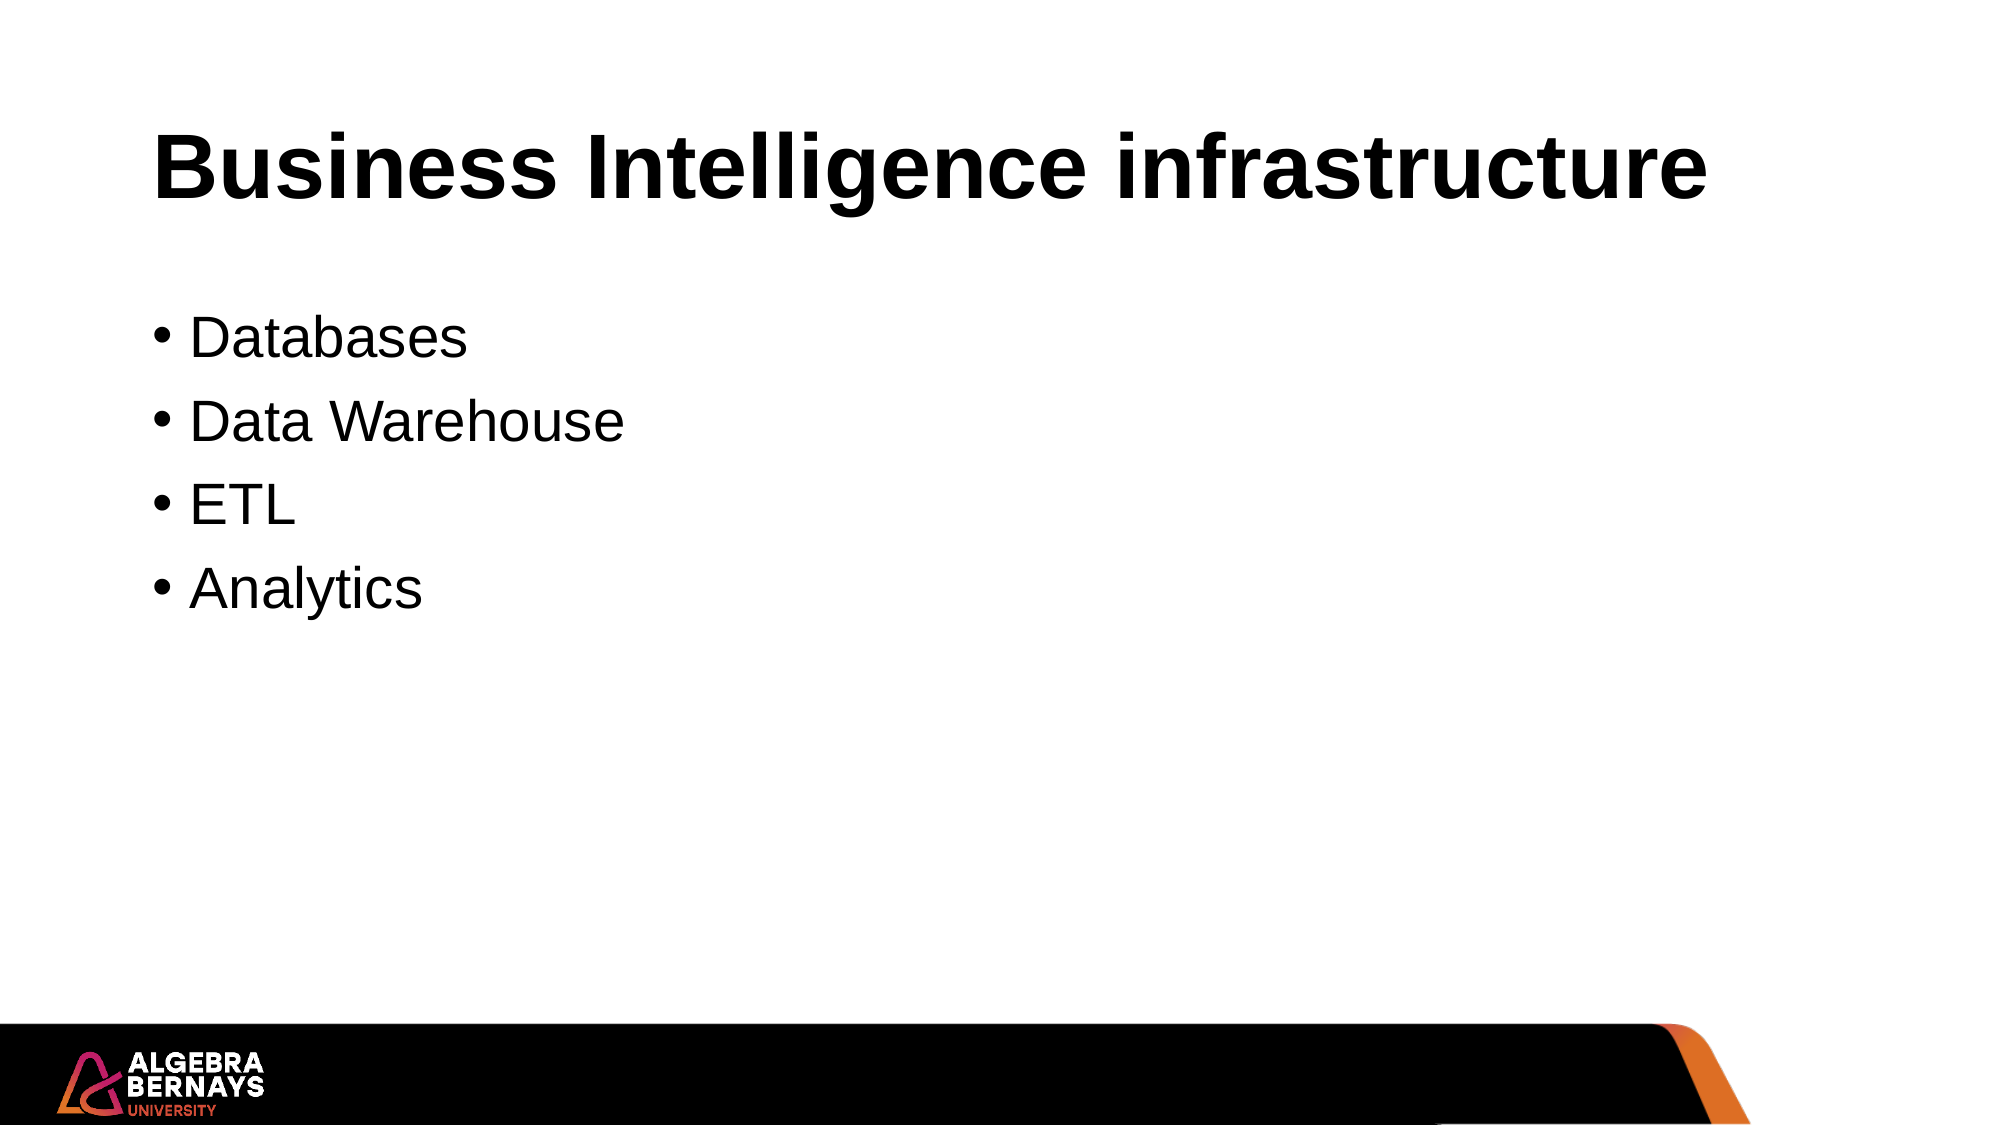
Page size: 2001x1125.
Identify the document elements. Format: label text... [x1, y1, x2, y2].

picture [0, 1023, 1958, 1125]
list Databases Data Warehouse ETL Analytics [137, 299, 1863, 1014]
title Business Intelligence infrastructure [137, 59, 1863, 278]
